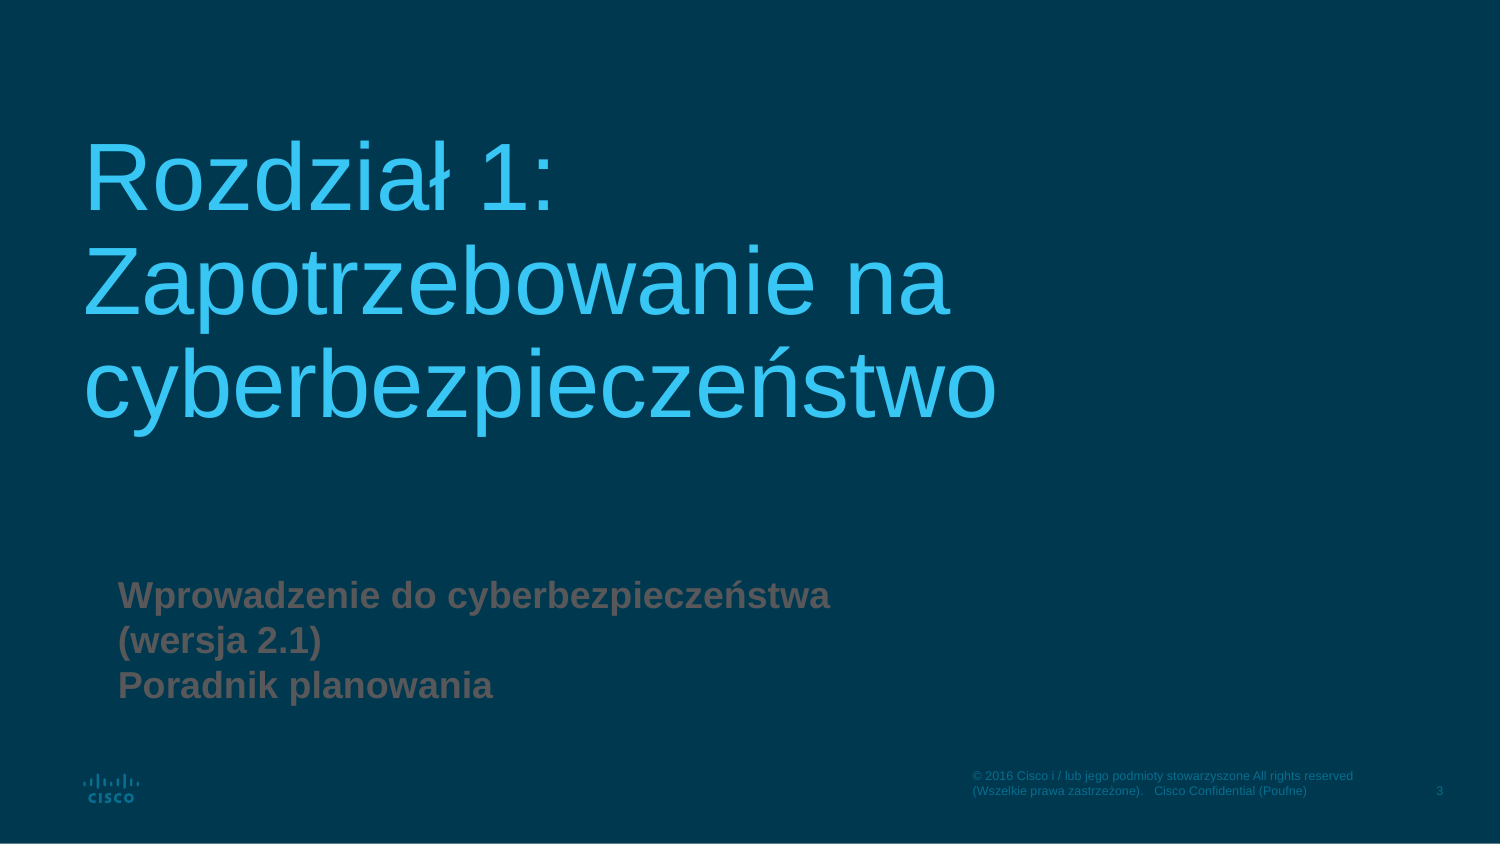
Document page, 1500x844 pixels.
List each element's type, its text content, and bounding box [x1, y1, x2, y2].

picture [436, 141, 443, 150]
title Rozdział 1: Zapotrzebowanie na cyberbezpieczeństwo [68, 150, 1315, 446]
picture [292, 141, 299, 150]
text_box Wprowadzenie do cyberbezpieczeństwa (wersja 2.1) Poradnik planowania [103, 563, 968, 714]
picture [496, 145, 509, 150]
picture [361, 141, 368, 148]
picture [92, 145, 138, 150]
